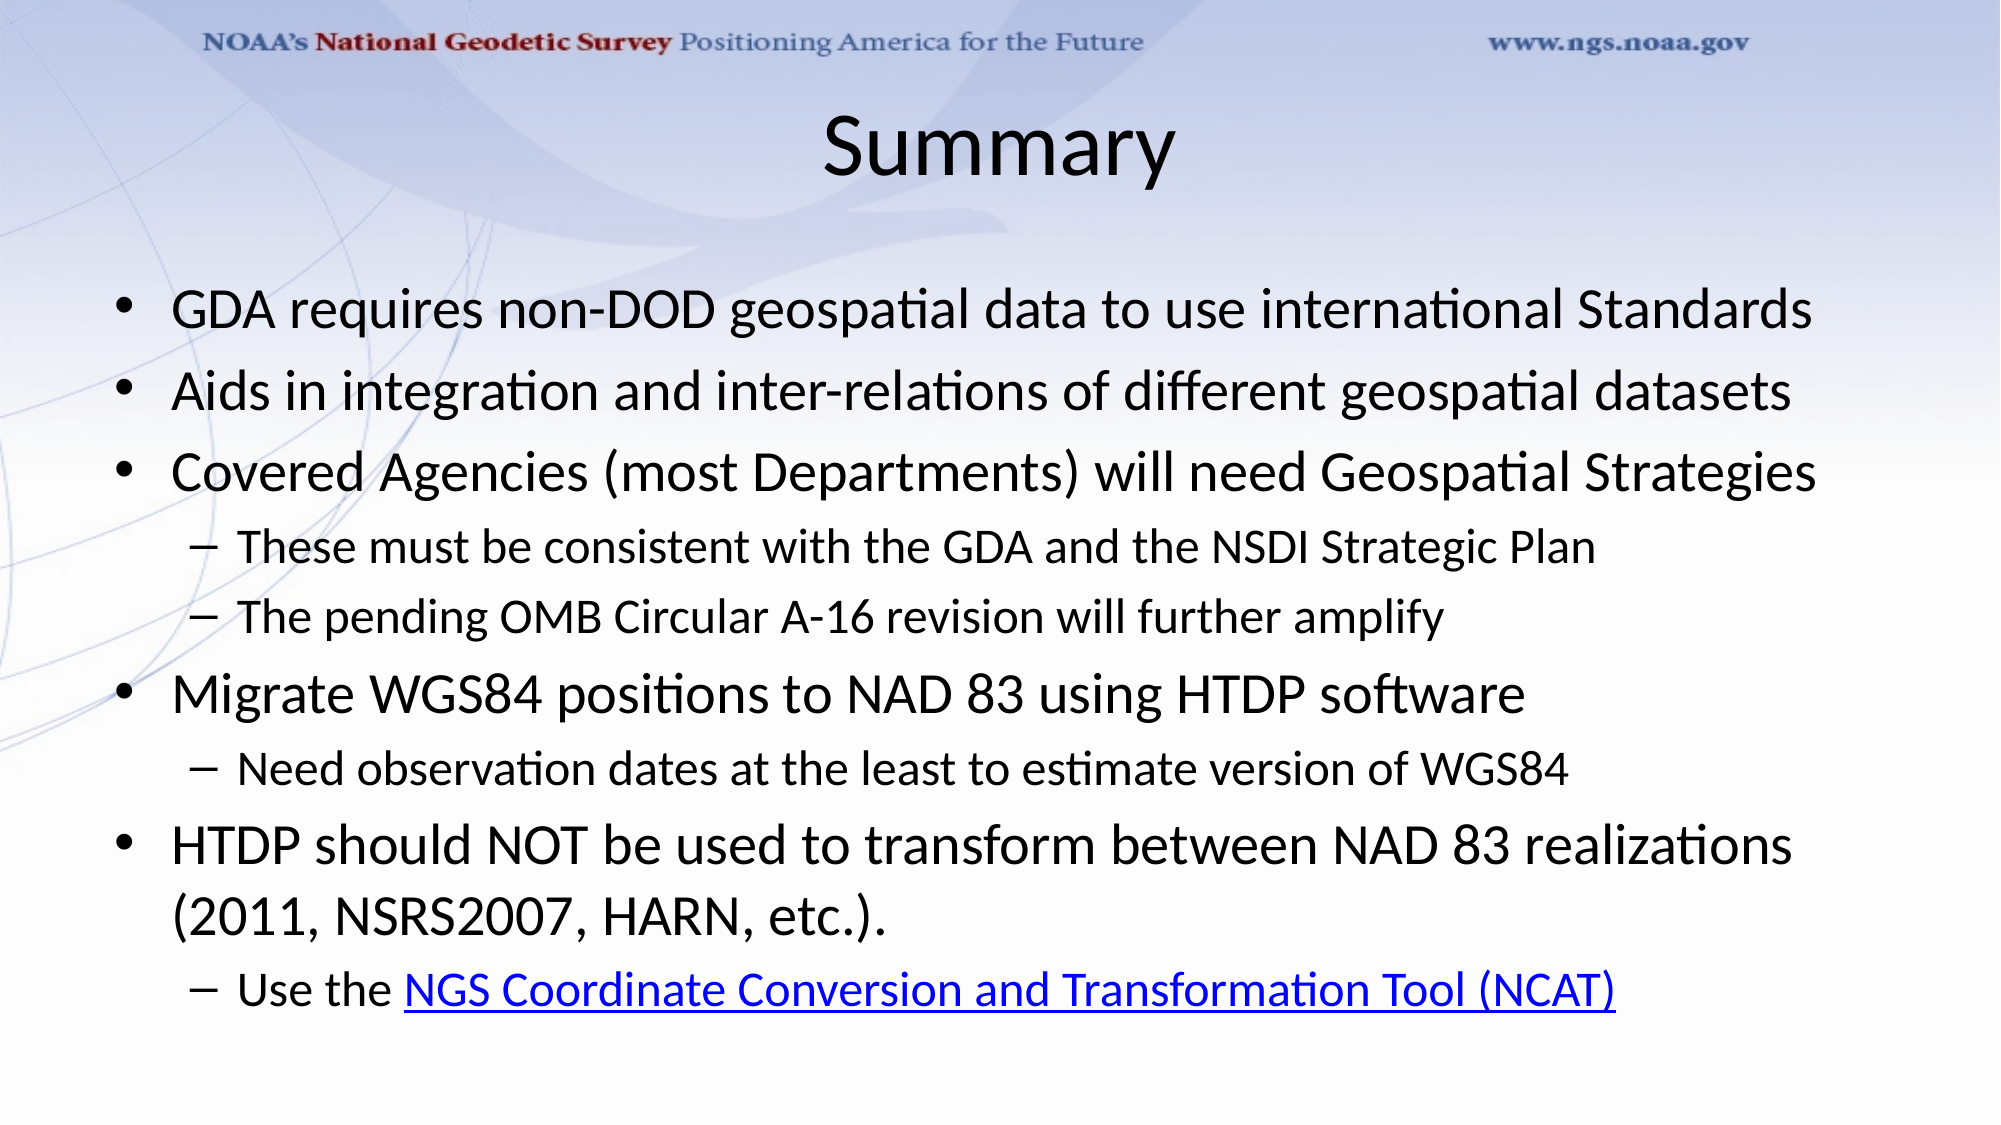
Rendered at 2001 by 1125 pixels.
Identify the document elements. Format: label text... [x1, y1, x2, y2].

list GDA requires non-DOD geospatial data to use international Standards Aids in integration and inter-relations of different geospatial datasets Covered Agencies (most Departments) will need Geospatial Strategies These must be consistent with the GDA and the NSDI Strategic Plan The pending OMB Circular A-16 revision will further amplify Migrate WGS84 positions to NAD 83 using HTDP software Need observation dates at the least to estimate version of WGS84 HTDP should NOT be used to transform between NAD 83 realizations (2011, NSRS2007, HARN, etc.). Use the NGS Coordinate Conversion and Transformation Tool (NCAT) [99, 262, 1900, 1005]
picture [0, 0, 2000, 1125]
title Summary [99, 45, 1900, 233]
